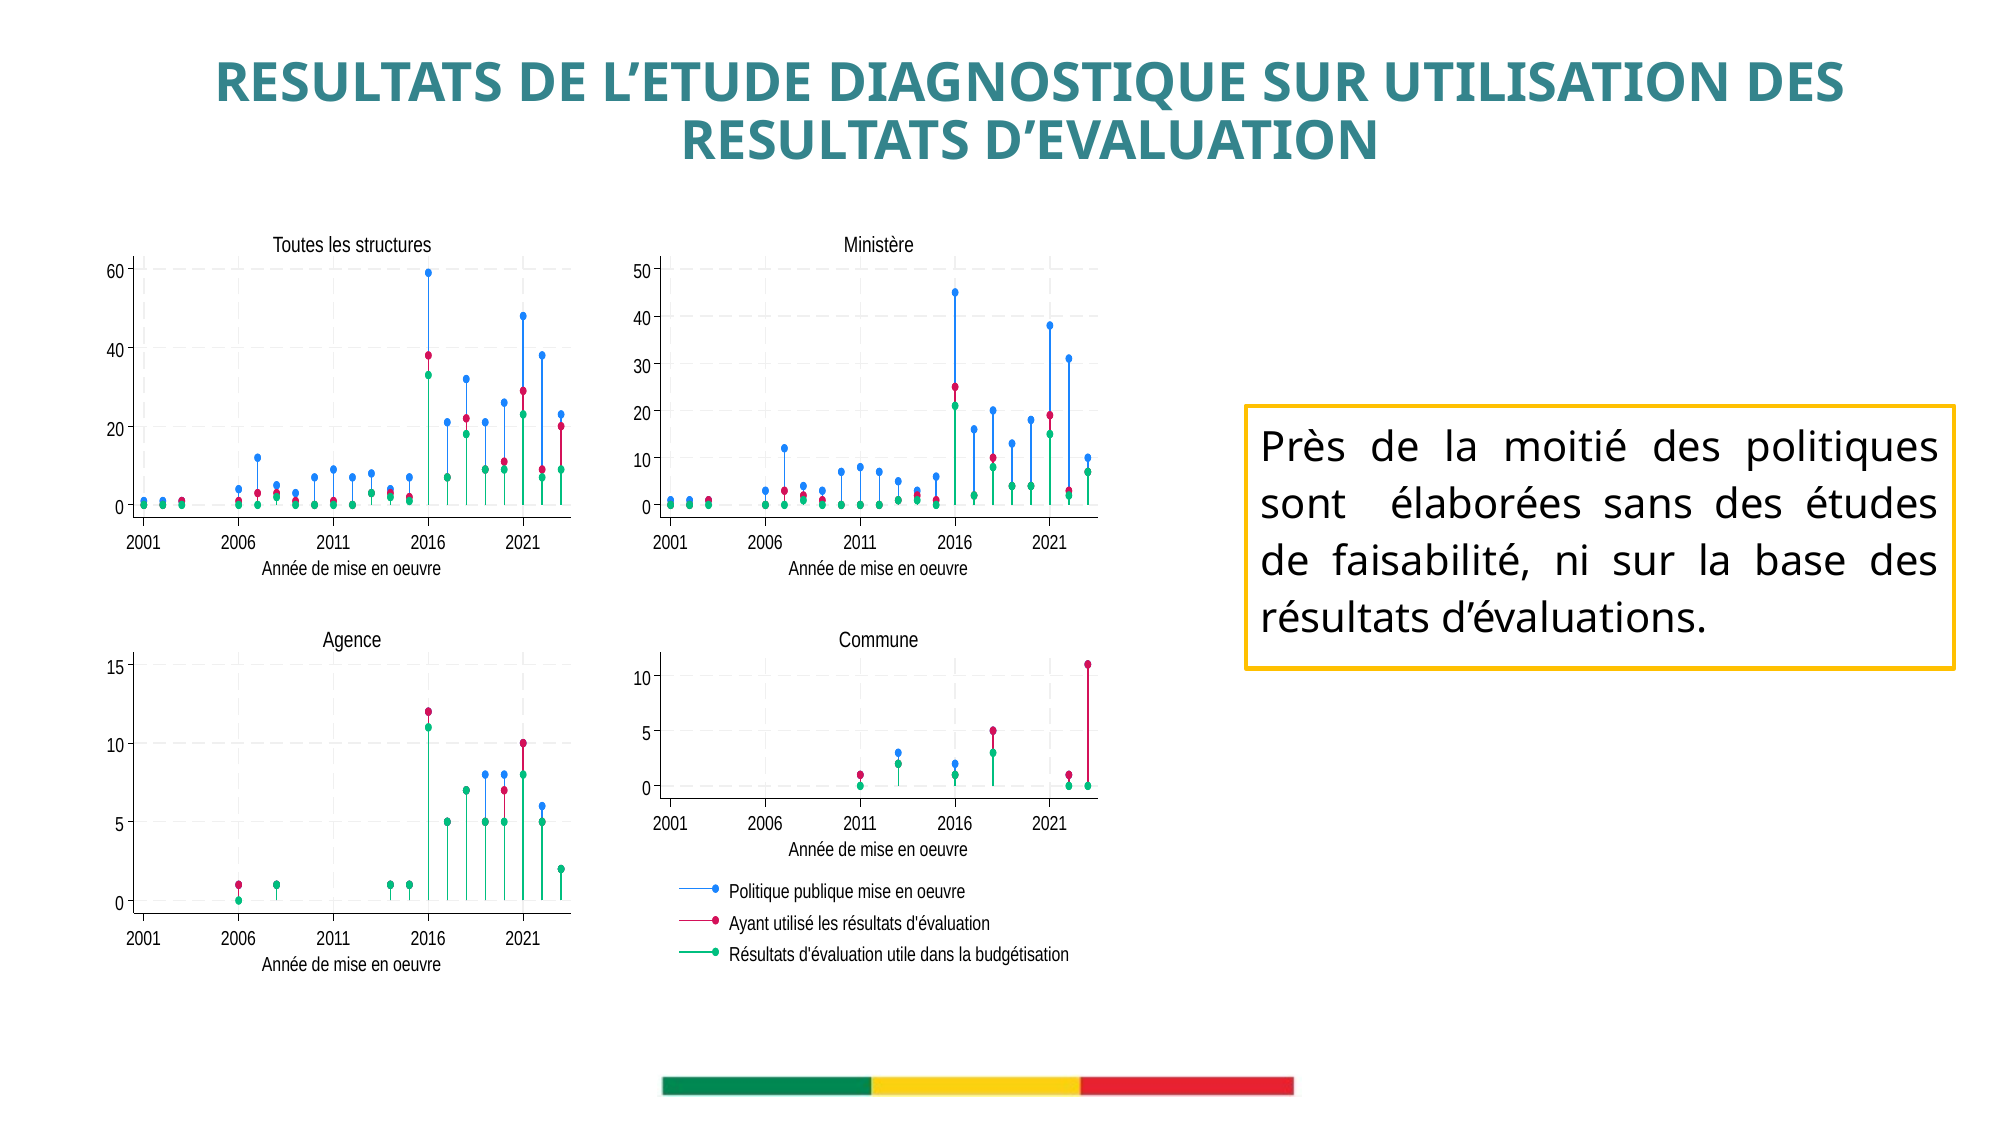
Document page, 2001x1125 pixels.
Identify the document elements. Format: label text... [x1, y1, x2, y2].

picture [45, 188, 1128, 1016]
title RESULTATS DE L’ETUDE DIAGNOSTIQUE SUR UTILISATION DES RESULTATS D’EVALUATION [106, 24, 1956, 179]
picture [657, 1074, 1302, 1097]
text_box Près de la moitié des politiques sont élaborées sans des études de faisabilité, ni sur la base des résultats d’évaluations. [1245, 405, 1955, 669]
